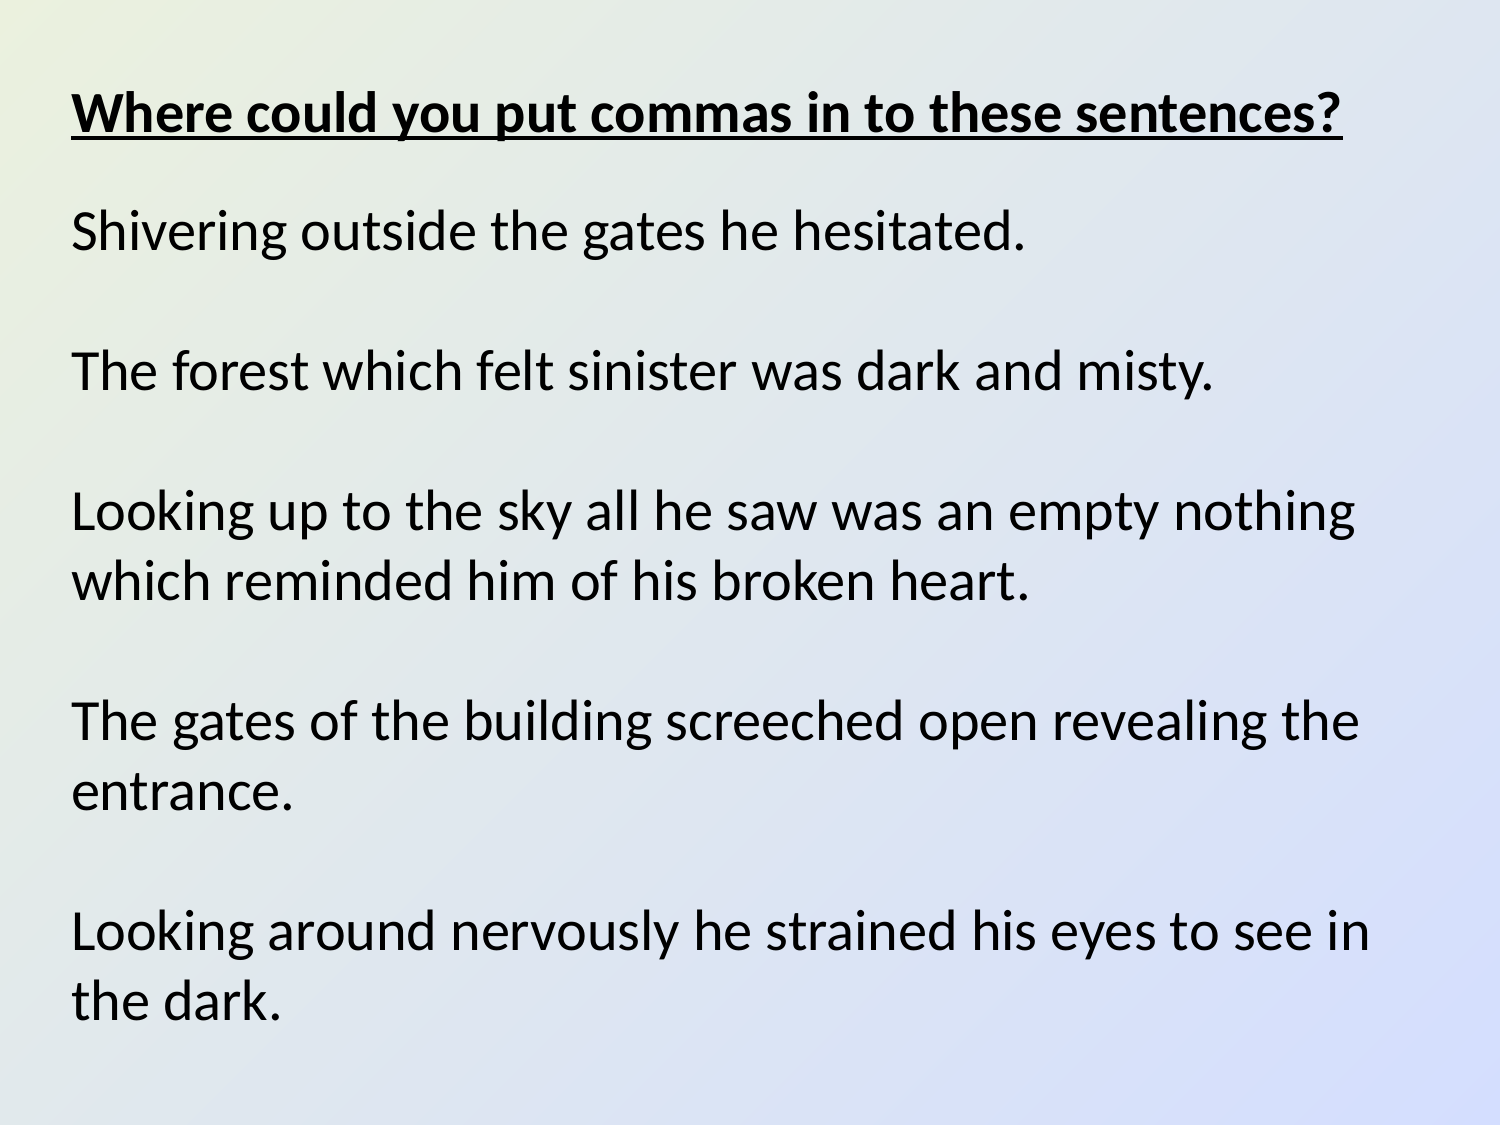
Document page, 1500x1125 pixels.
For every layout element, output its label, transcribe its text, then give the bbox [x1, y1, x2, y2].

text_box Where could you put commas in to these sentences? [56, 66, 1412, 152]
text_box Shivering outside the gates he hesitated. The forest which felt sinister was dark and misty. Looking up to the sky all he saw was an empty nothing which reminded him of his broken heart. The gates of the building screeched open revealing the entrance. Looking around nervously he strained his eyes to see in the dark. [56, 184, 1415, 1039]
